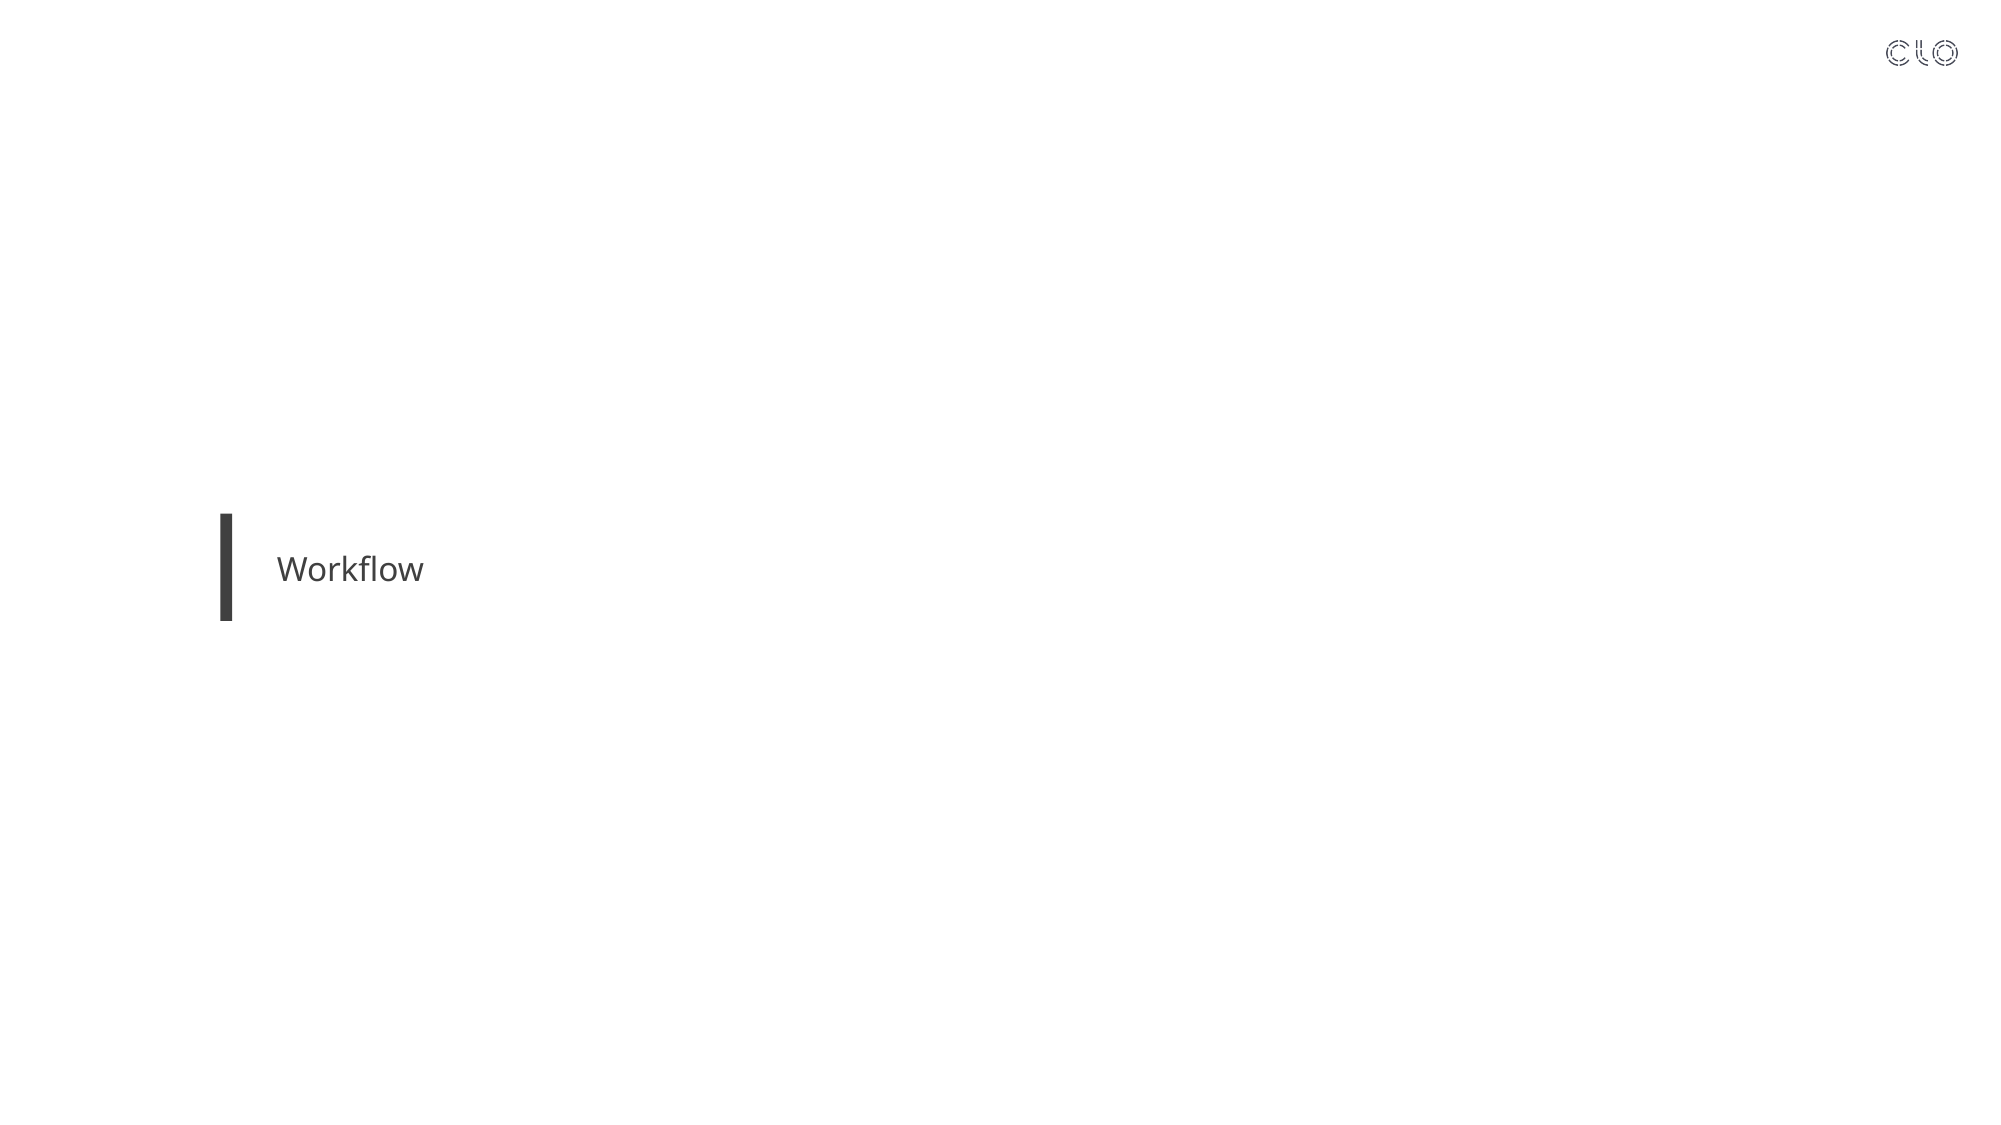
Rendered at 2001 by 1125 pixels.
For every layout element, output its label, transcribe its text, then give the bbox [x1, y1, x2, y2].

picture [1886, 40, 1958, 66]
title Workflow [261, 538, 1739, 597]
